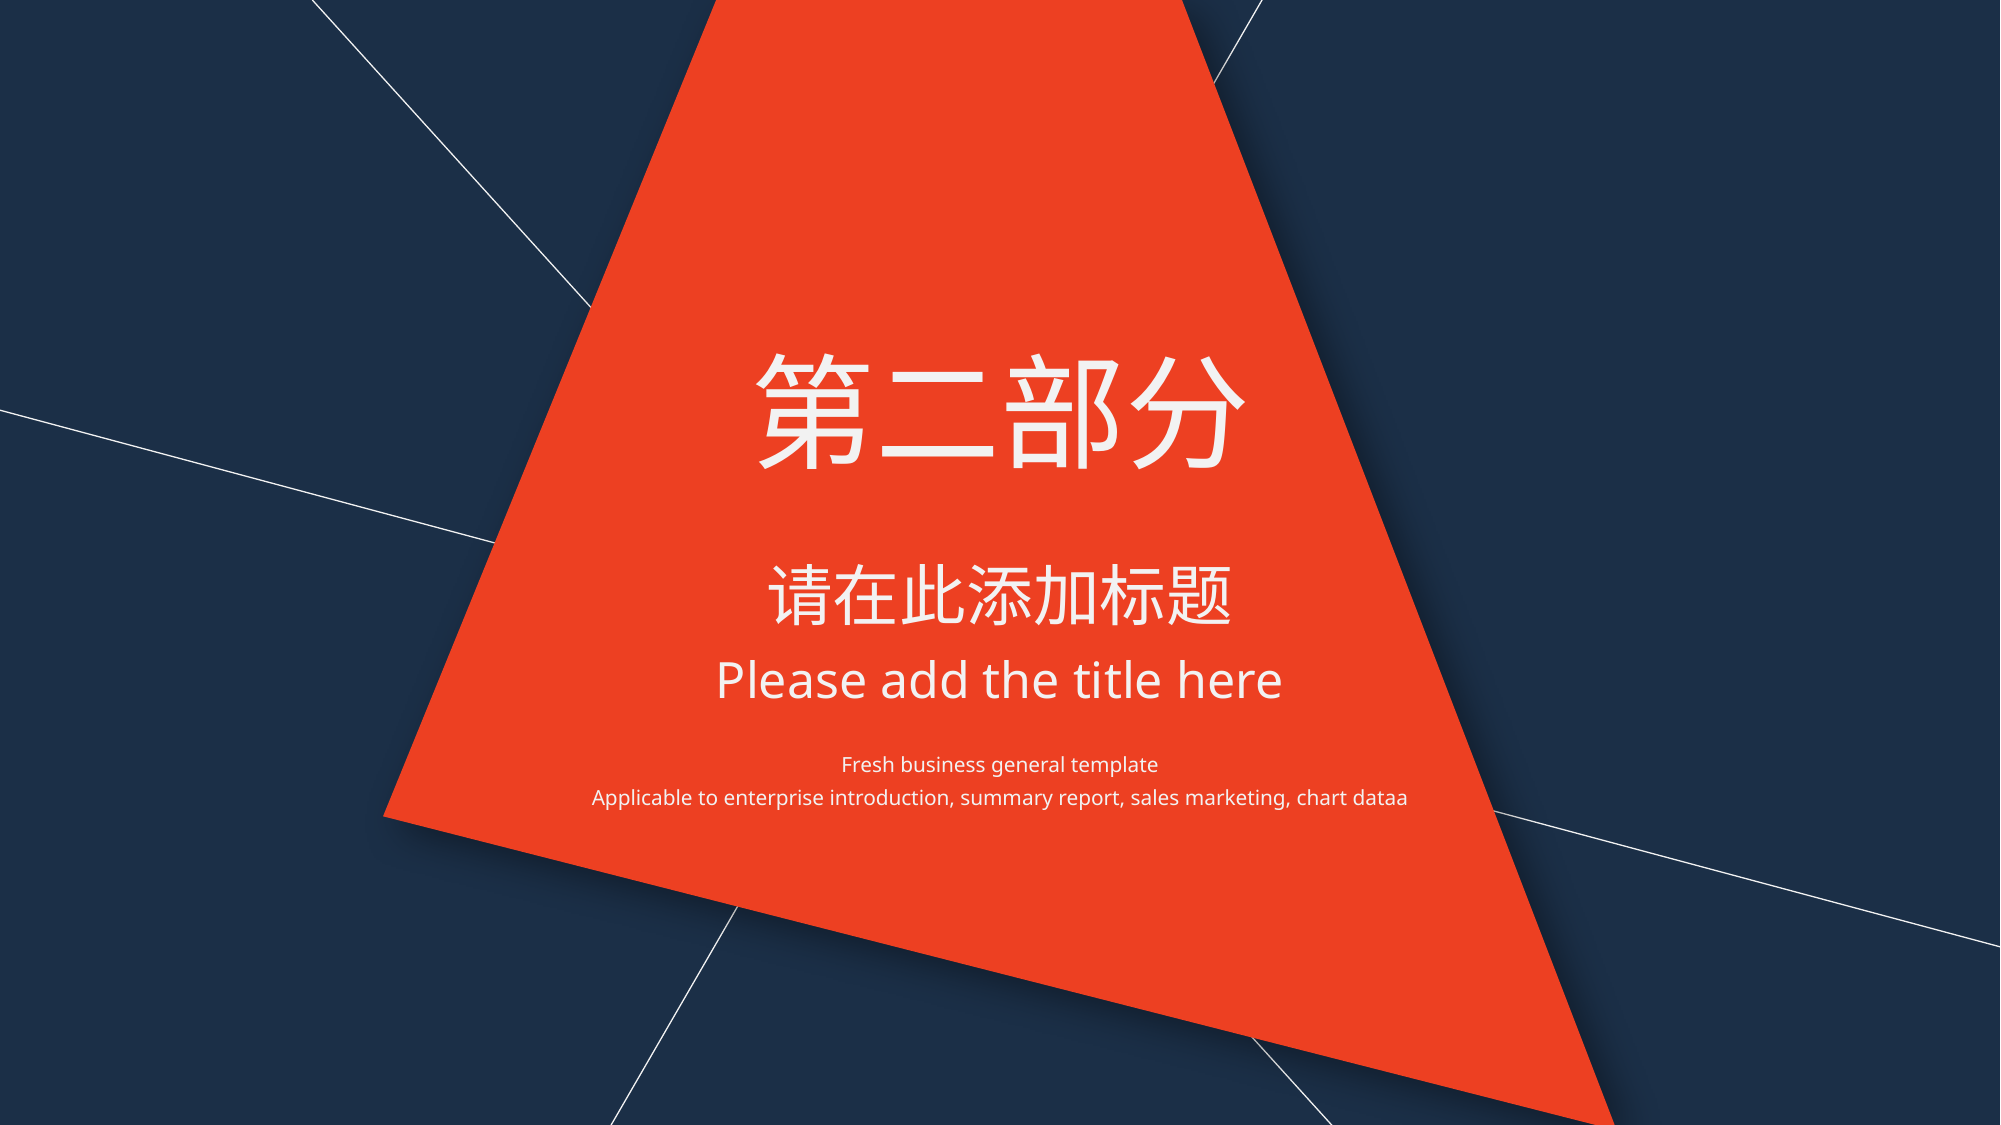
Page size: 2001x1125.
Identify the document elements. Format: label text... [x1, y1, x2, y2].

text_box 第二部分 [735, 326, 1265, 492]
text_box Please add the title here [701, 641, 1299, 716]
text_box [415, 0, 1466, 737]
text_box [385, 817, 1615, 1125]
text_box 请在此添加标题 [709, 546, 1291, 642]
text_box Fresh business general template Applicable to enterprise introduction, summary report, sales marketing, chart dataa [383, 737, 1617, 817]
